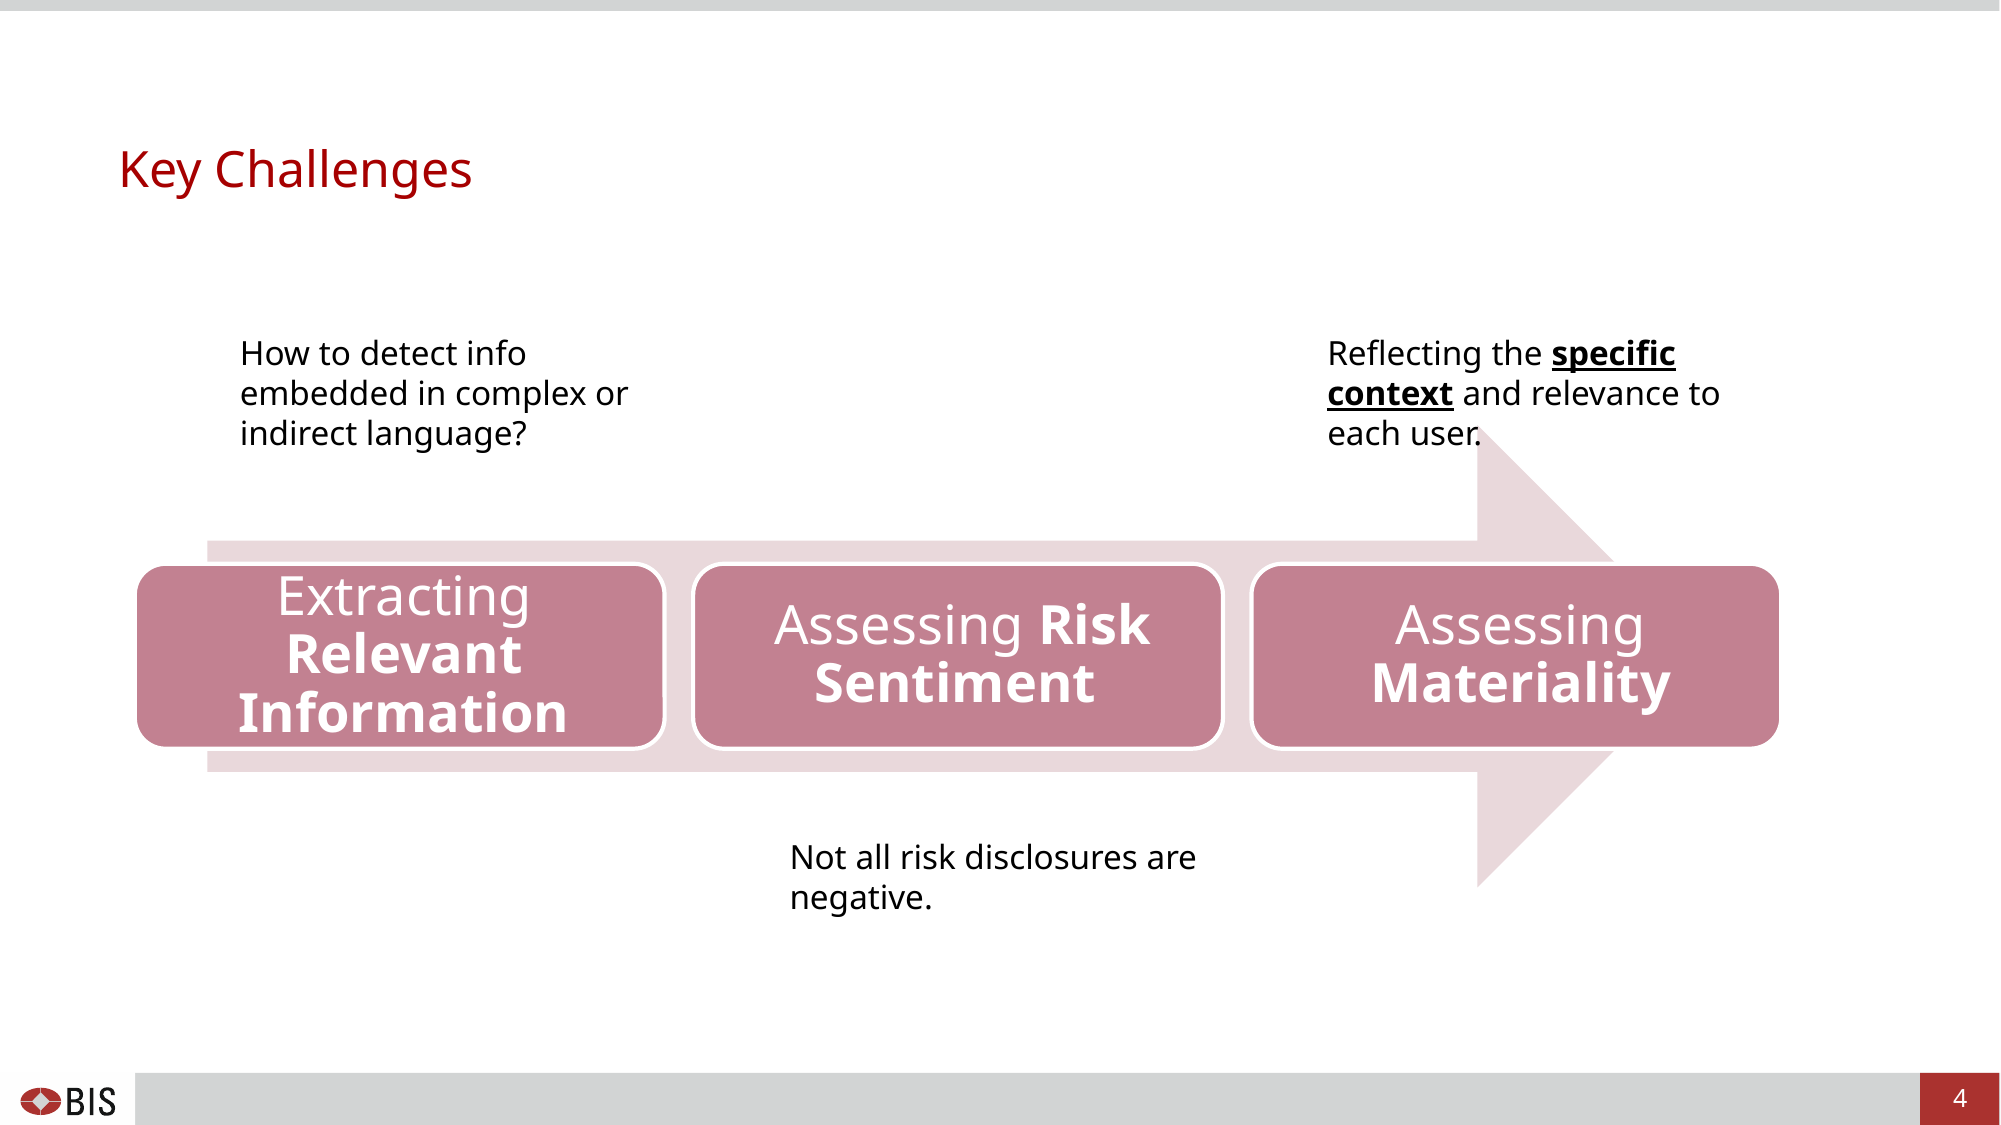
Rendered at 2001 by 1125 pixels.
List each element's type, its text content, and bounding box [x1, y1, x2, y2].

text_box Reflecting the specific context and relevance to each user. [1312, 324, 1763, 424]
text_box How to detect info embedded in complex or indirect language? [224, 324, 675, 424]
text_box Not all risk disclosures are negative. [774, 899, 1225, 924]
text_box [74, 424, 1842, 888]
slide_number 4 [1921, 1074, 2000, 1125]
title Key Challenges [118, 137, 1863, 214]
